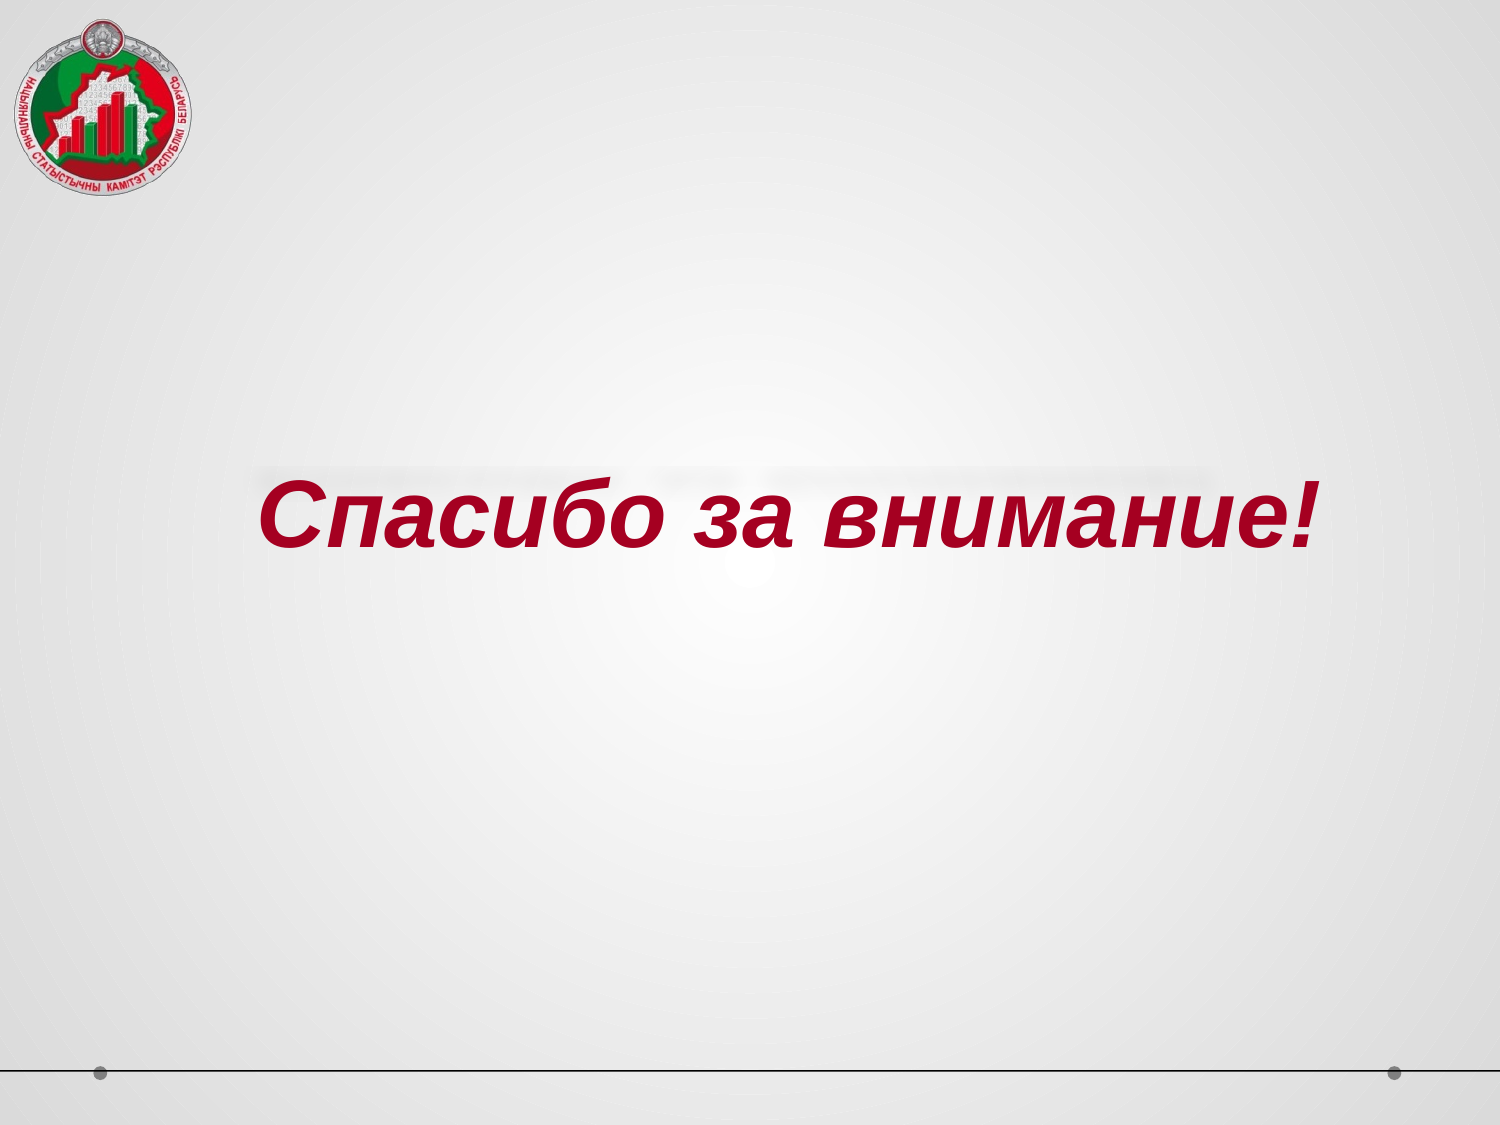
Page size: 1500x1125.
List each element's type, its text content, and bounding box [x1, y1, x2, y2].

picture [12, 15, 195, 199]
text_box Спасибо за внимание! [242, 444, 1436, 574]
